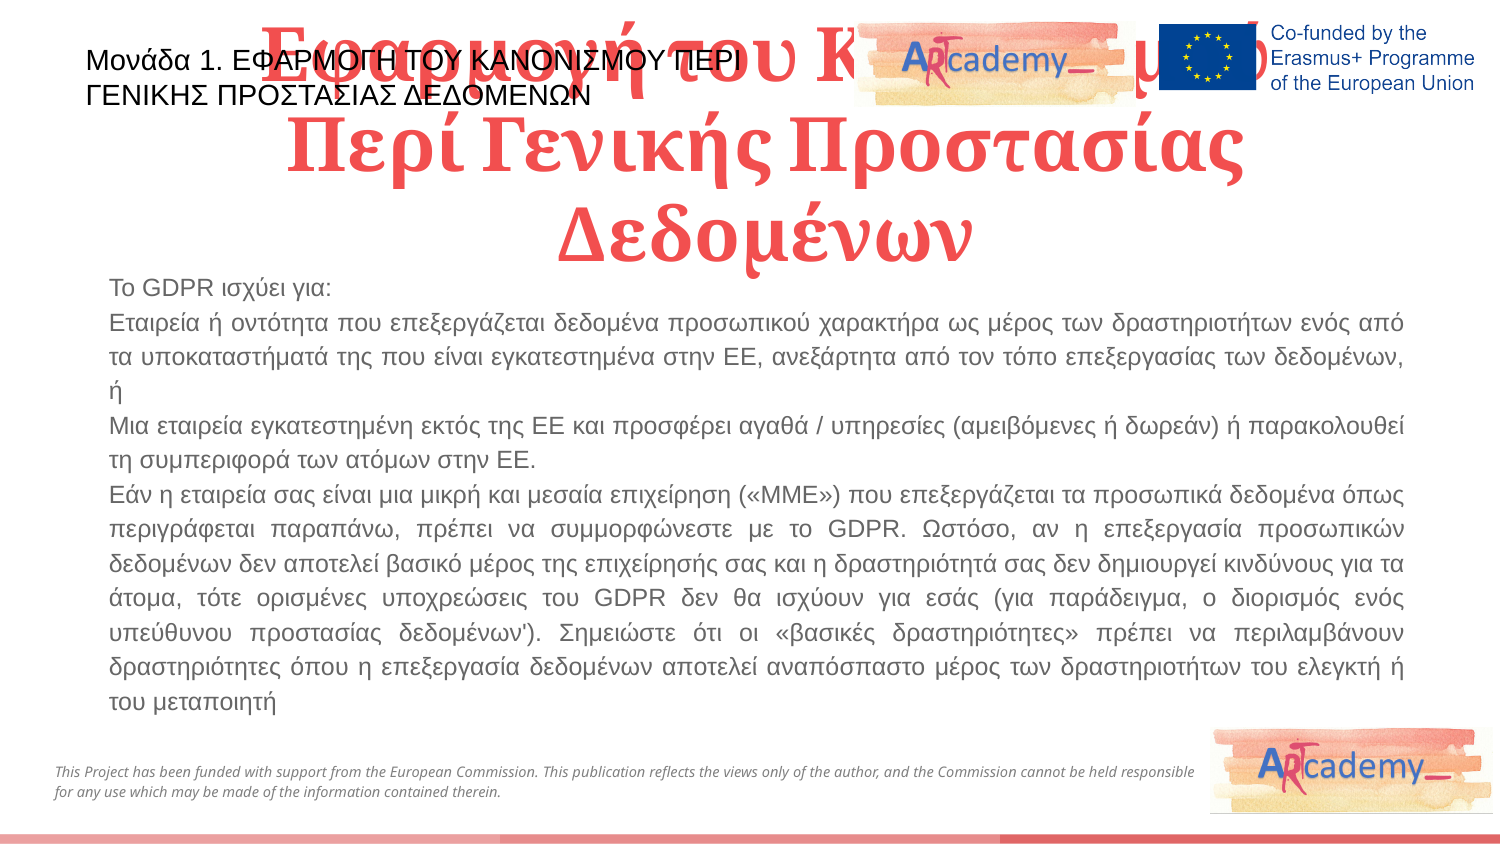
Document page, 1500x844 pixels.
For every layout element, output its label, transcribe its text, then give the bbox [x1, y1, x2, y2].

text_box Μονάδα 1. ΕΦΑΡΜΟΓΗ ΤΟΥ ΚΑΝΟΝΙΣΜΟΥ ΠΕΡΙ ΓΕΝΙΚΗΣ ΠΡΟΣΤΑΣΙΑΣ ΔΕΔΟΜΕΝΩΝ [70, 33, 837, 119]
picture [854, 2, 1137, 138]
text_box This Project has been funded with support from the European Commission. This publication reflects the views only of the author, and the Commission cannot be held responsible for any use which may be made of the information contained therein. [39, 754, 1205, 799]
title Εφαρμογή του Κανονισμού Περί Γενικής Προστασίας Δεδομένων [180, 83, 1352, 252]
picture [1158, 24, 1474, 94]
picture [1210, 709, 1493, 844]
list Το GDPR ισχύει για: Εταιρεία ή οντότητα που επεξεργάζεται δεδομένα προσωπικού χαρακτήρα ως μέρος των δραστηριοτήτων ενός από τα υποκαταστήματά της που είναι εγκατεστημένα στην ΕΕ, ανεξάρτητα από τον τόπο επεξεργασίας των δεδομένων, ή Μια εταιρεία εγκατεστημένη εκτός της ΕΕ και προσφέρει αγαθά / υπηρεσίες (αμειβόμενες ή δωρεάν) ή παρακολουθεί τη συμπεριφορά των ατόμων στην ΕΕ. Εάν η εταιρεία σας είναι μια μικρή και μεσαία επιχείρηση («ΜΜΕ») που επεξεργάζεται τα προσωπικά δεδομένα όπως περιγράφεται παραπάνω, πρέπει να συμμορφώνεστε με το GDPR. Ωστόσο, αν η επεξεργασία προσωπικών δεδομένων δεν αποτελεί βασικό μέρος της επιχείρησής σας και η δραστηριότητά σας δεν δημιουργεί κινδύνους για τα άτομα, τότε ορισμένες υποχρεώσεις του GDPR δεν θα ισχύουν για εσάς (για παράδειγμα, ο διορισμός ενός υπεύθυνου προστασίας δεδομένων'). Σημειώστε ότι οι «βασικές δραστηριότητες» πρέπει να περιλαμβάνουν δραστηριότητες όπου η επεξεργασία δεδομένων αποτελεί αναπόσπαστο μέρος των δραστηριοτήτων του ελεγκτή ή του μεταποιητή [70, 252, 1423, 538]
